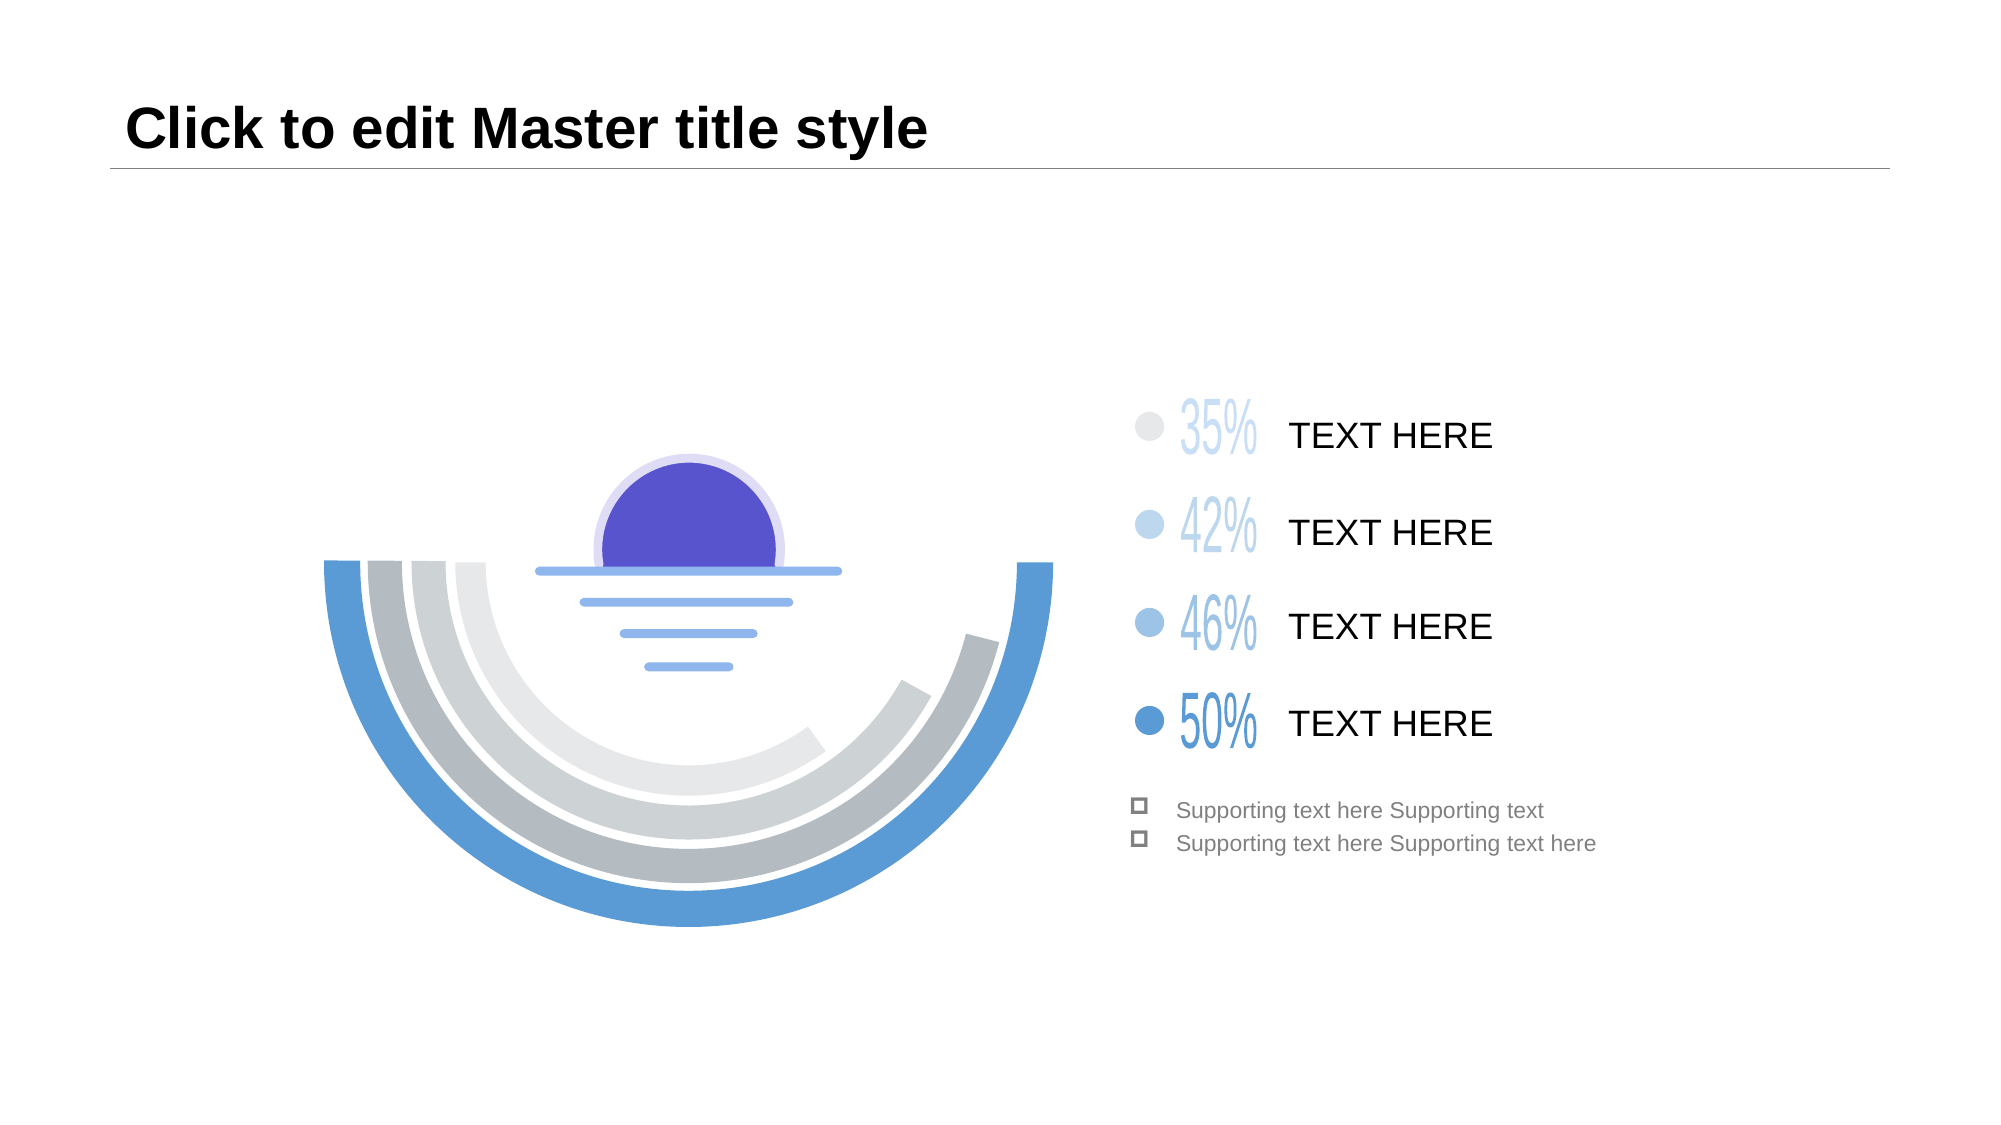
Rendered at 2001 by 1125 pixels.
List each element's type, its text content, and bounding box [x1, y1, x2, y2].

title Click to edit Master title style [109, 0, 1890, 169]
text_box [324, 197, 1676, 927]
